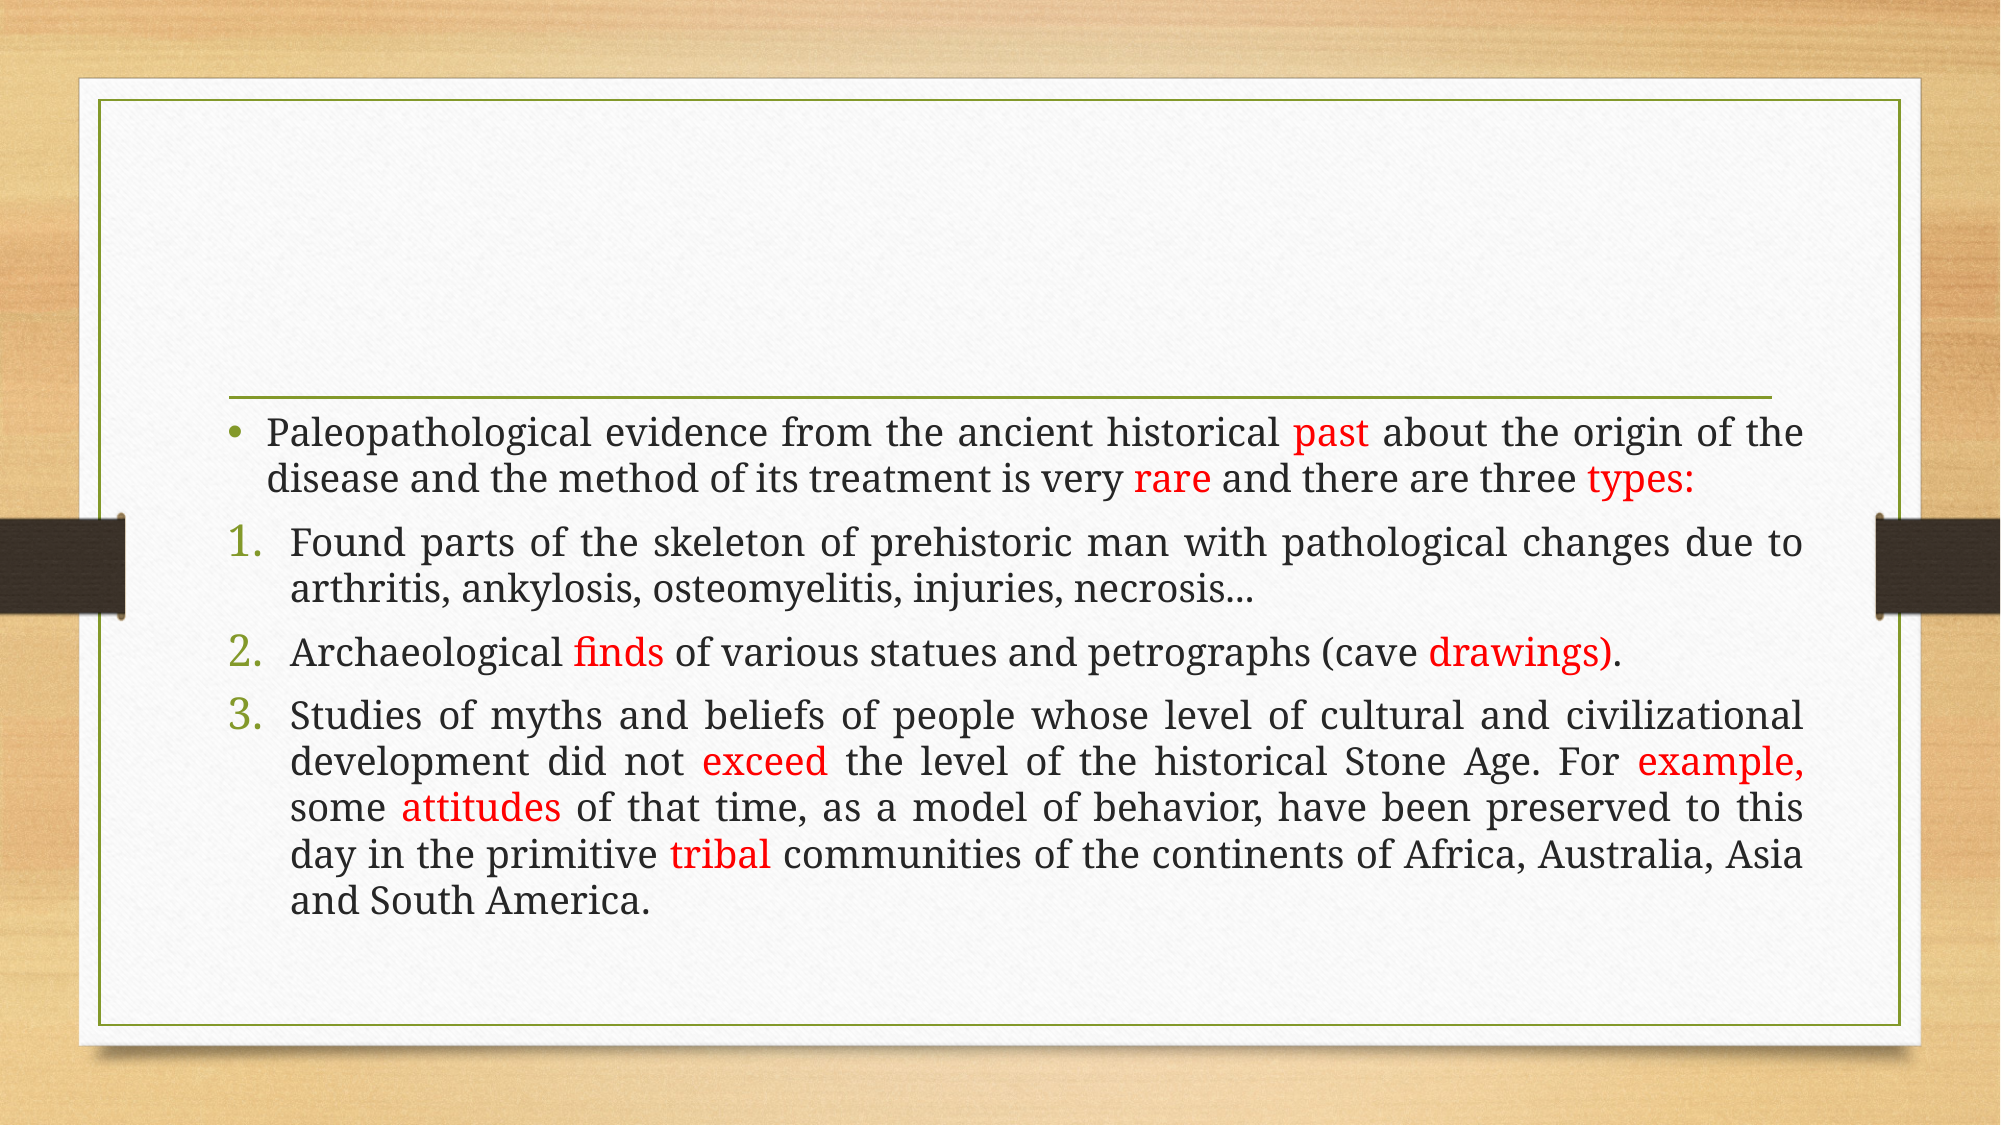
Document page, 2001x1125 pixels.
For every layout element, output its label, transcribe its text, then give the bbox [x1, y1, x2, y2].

list Paleopathological evidence from the ancient historical past about the origin of the disease and the method of its treatment is very rare and there are three types: Found parts of the skeleton of prehistoric man with pathological changes due to arthritis, ankylosis, osteomyelitis, injuries, necrosis... Archaeological finds of various statues and petrographs (cave drawings). Studies of myths and beliefs of people whose level of cultural and civilizational development did not exceed the level of the historical Stone Age. For example, some attitudes of that time, as a model of behavior, have been preserved to this day in the primitive tribal communities of the continents of Africa, Australia, Asia and South America. [212, 400, 1820, 964]
picture [0, 0, 2001, 1125]
